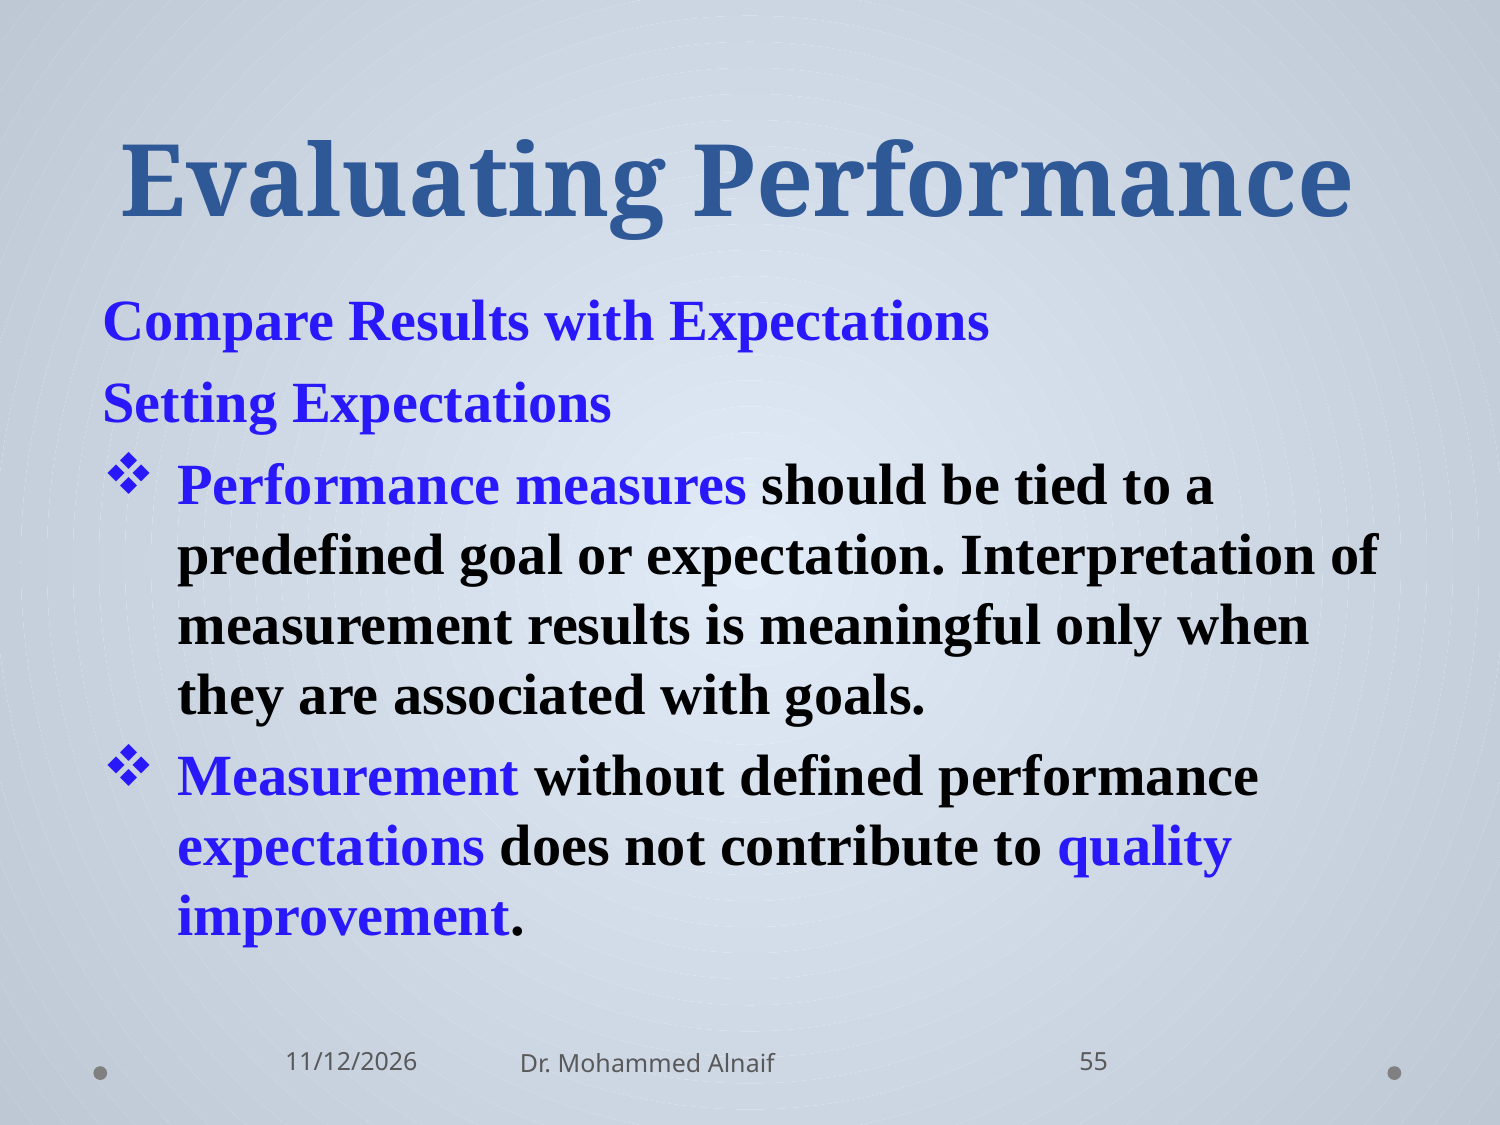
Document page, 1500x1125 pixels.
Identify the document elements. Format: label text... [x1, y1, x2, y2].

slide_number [75, 1025, 425, 1100]
subtitle Compare Results with Expectations Setting Expectations Performance measures should be tied to a predefined goal or expectation. Interpretation of measurement results is meaningful only when they are associated with goals. Measurement without defined performance expectations does not contribute to quality improvement. [87, 275, 1413, 1001]
slide_number 55 [1074, 1025, 1425, 1100]
footer Dr. Mohammed Alnaif [512, 1025, 988, 1100]
title Evaluating Performance [100, 78, 1376, 244]
